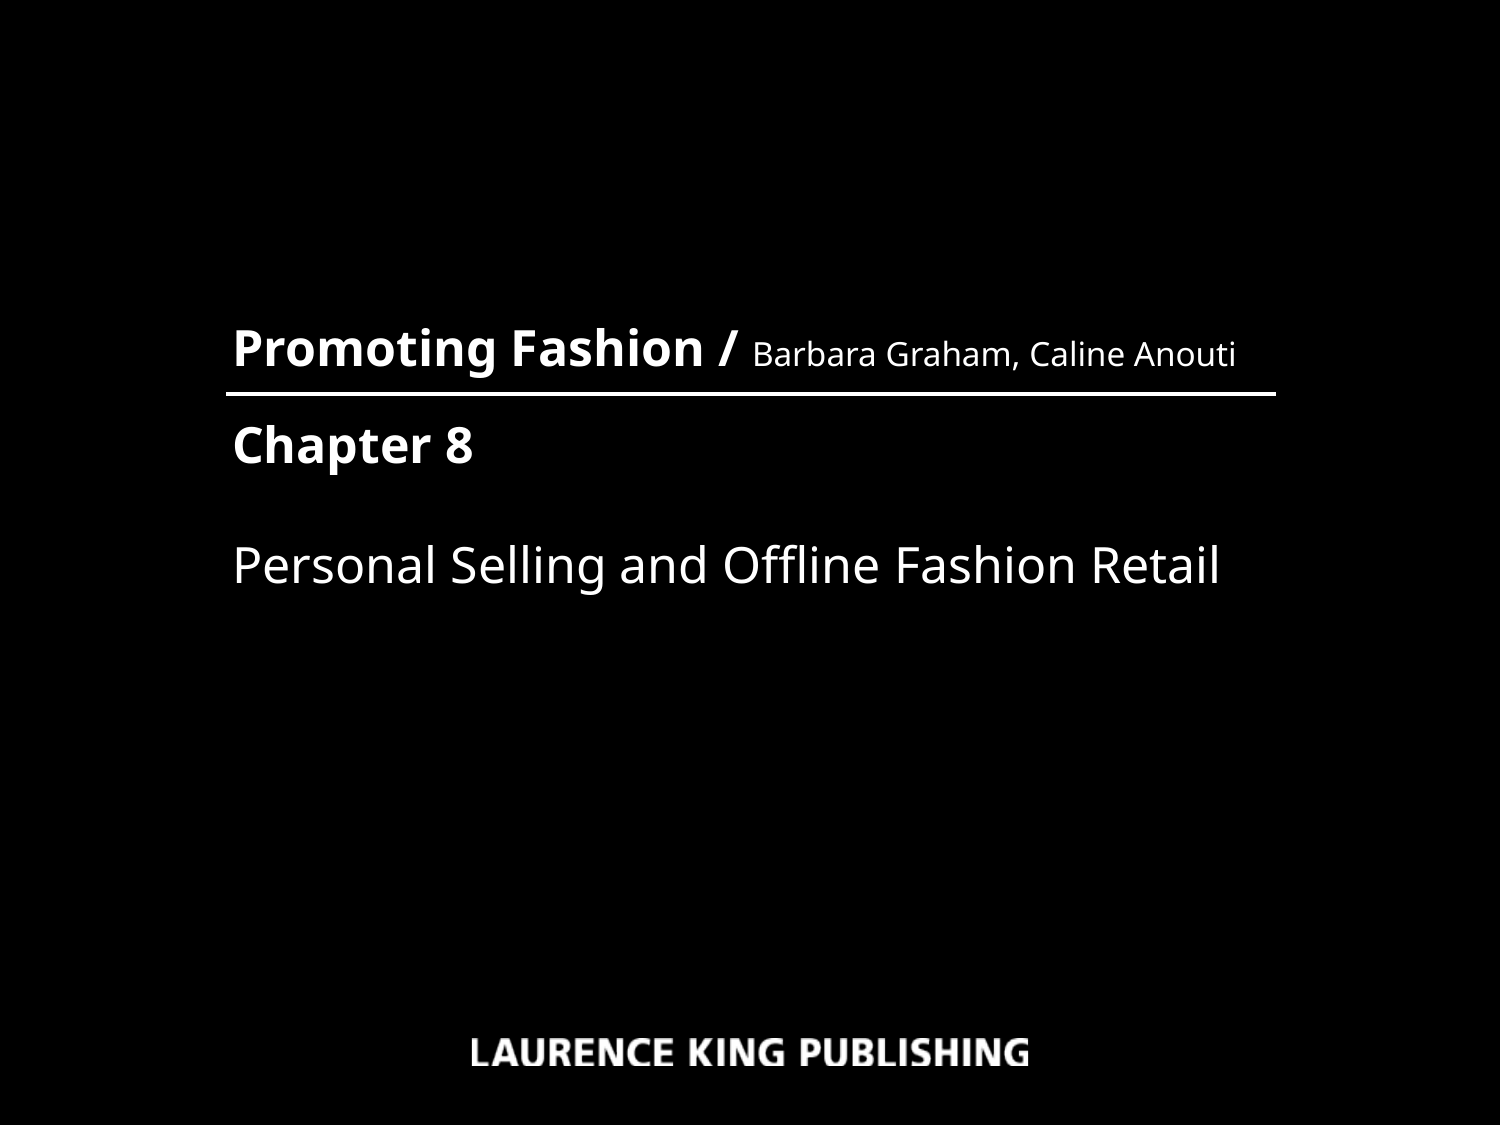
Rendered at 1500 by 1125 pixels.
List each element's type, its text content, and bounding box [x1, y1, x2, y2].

text_box Promoting Fashion / Barbara Graham, Caline Anouti Chapter 8 Personal Selling and Offline Fashion Retail [217, 308, 1276, 602]
